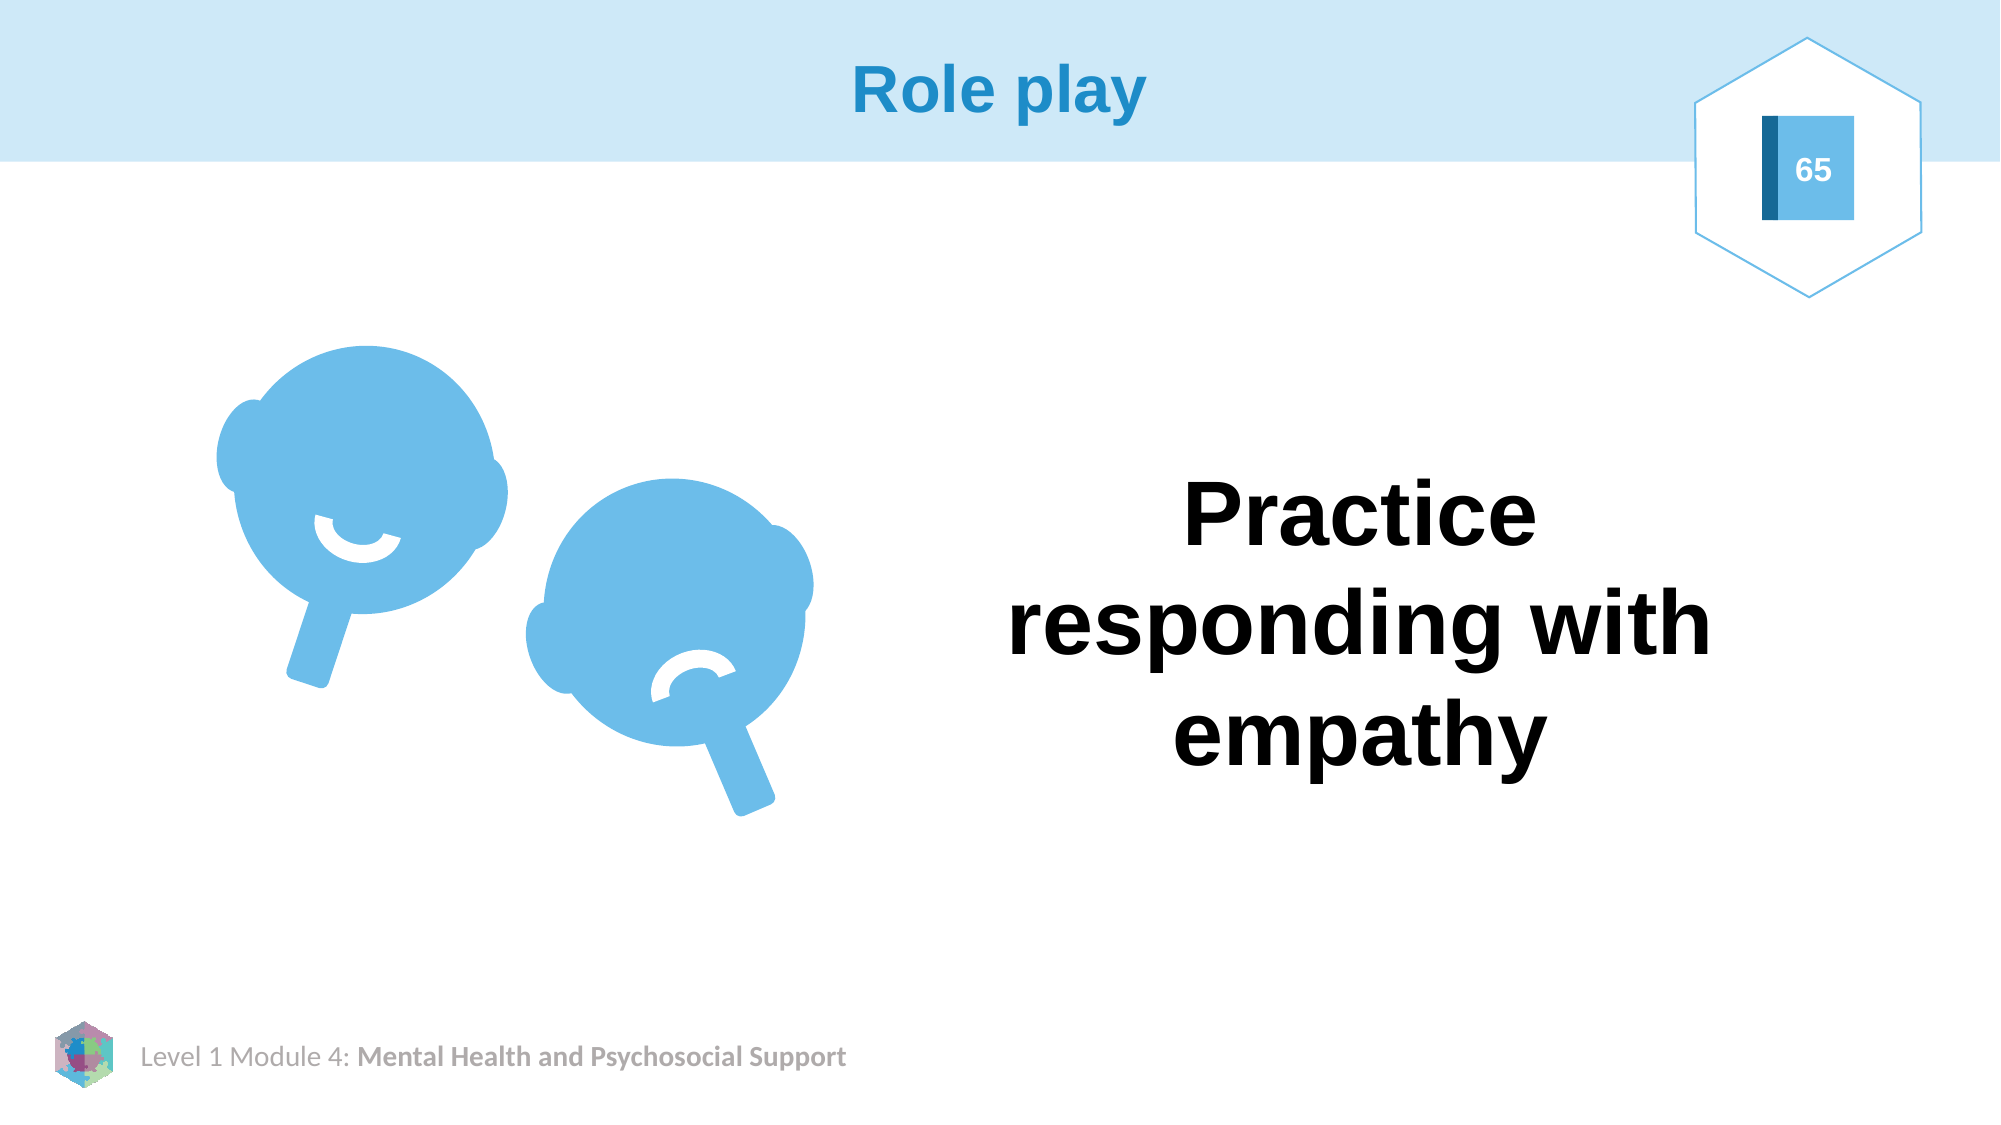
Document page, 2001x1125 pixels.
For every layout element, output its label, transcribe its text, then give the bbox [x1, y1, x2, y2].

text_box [217, 345, 507, 687]
title Role play [137, 19, 1863, 163]
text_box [549, 473, 838, 820]
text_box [1677, 55, 1939, 280]
picture [55, 1021, 113, 1088]
text_box Practice responding with empathy [976, 446, 1745, 791]
